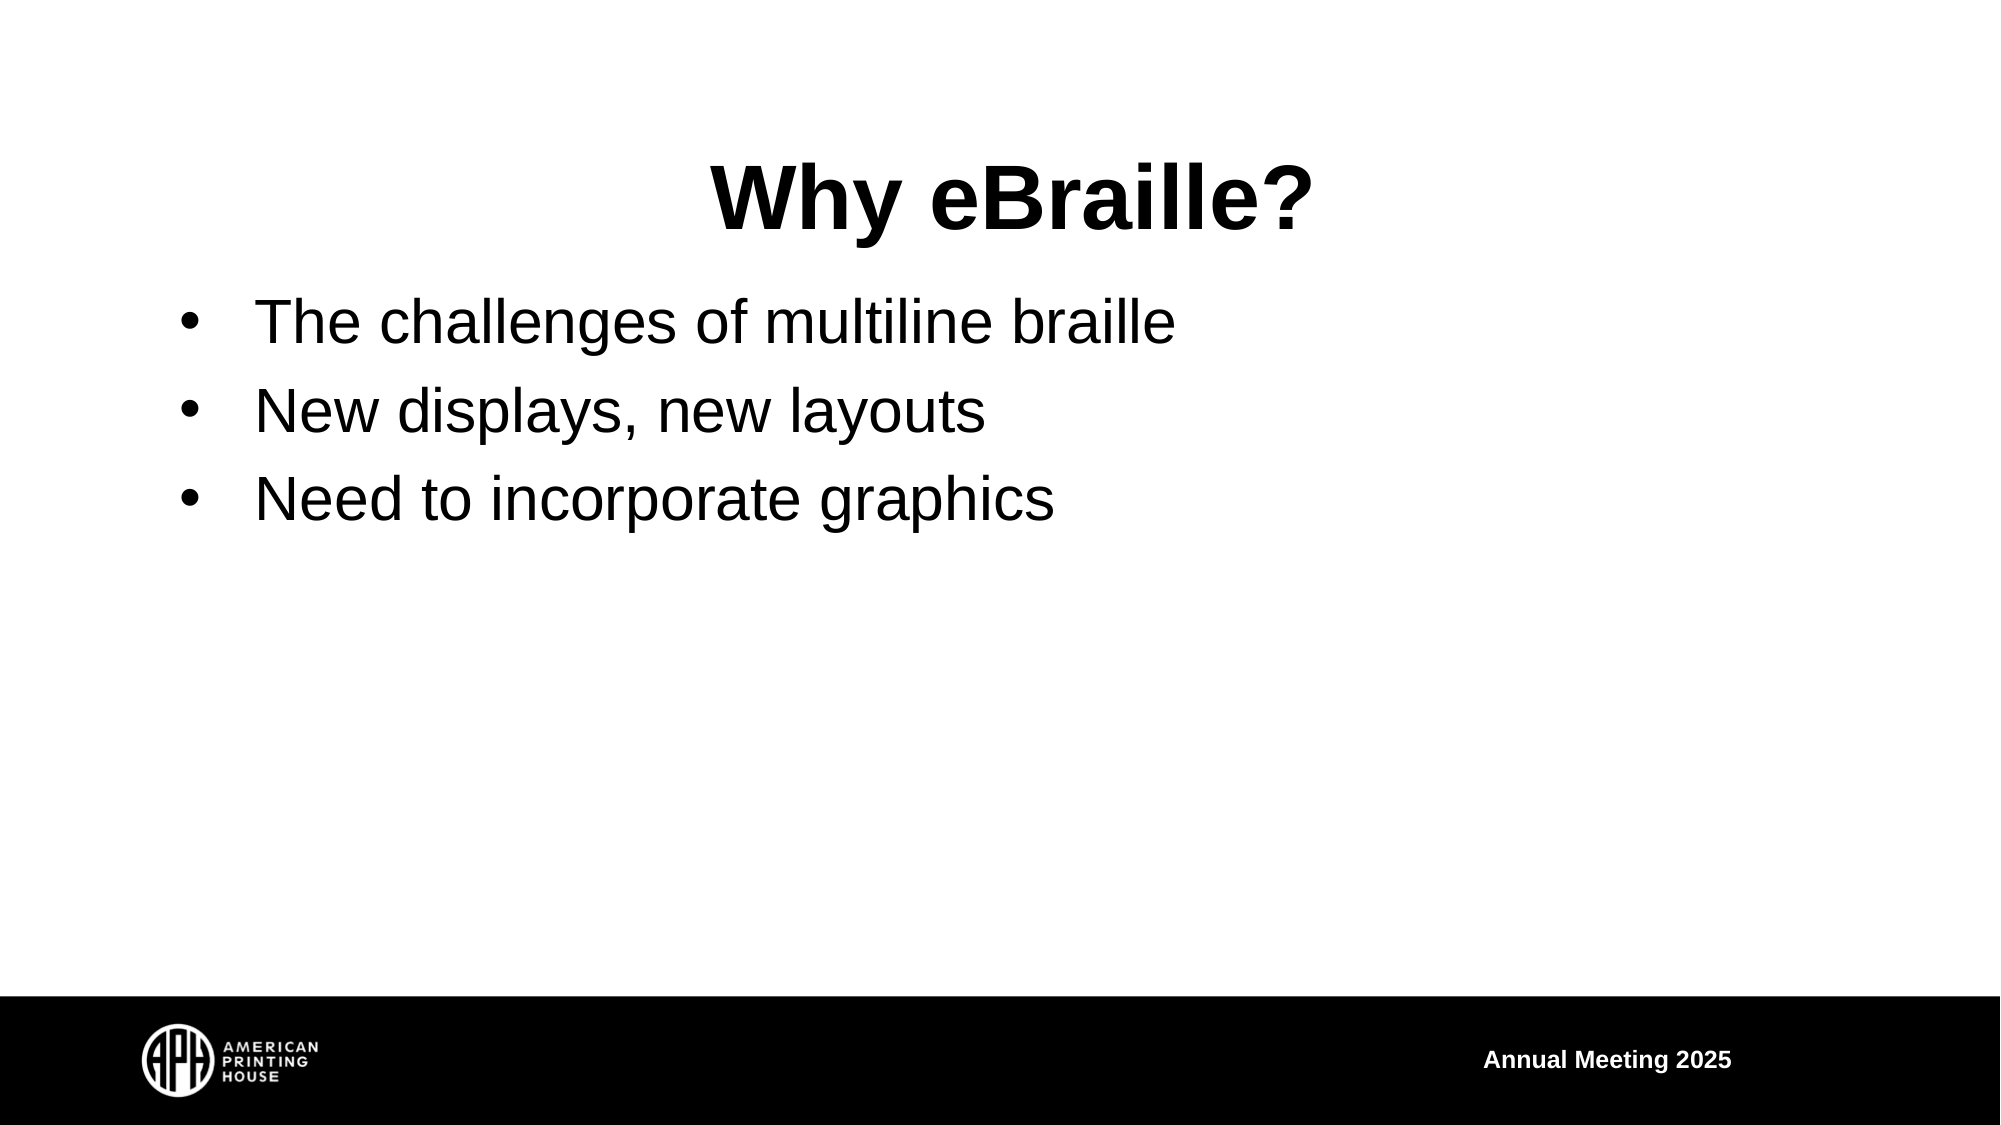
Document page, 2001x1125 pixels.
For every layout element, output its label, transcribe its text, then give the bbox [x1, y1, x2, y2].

picture [137, 1019, 326, 1102]
title Why eBraille? [164, 128, 1863, 271]
footer Annual Meeting 2025 [794, 1047, 1748, 1070]
list The challenges of multiline braille New displays, new layouts Need to incorporate graphics [164, 282, 1863, 925]
